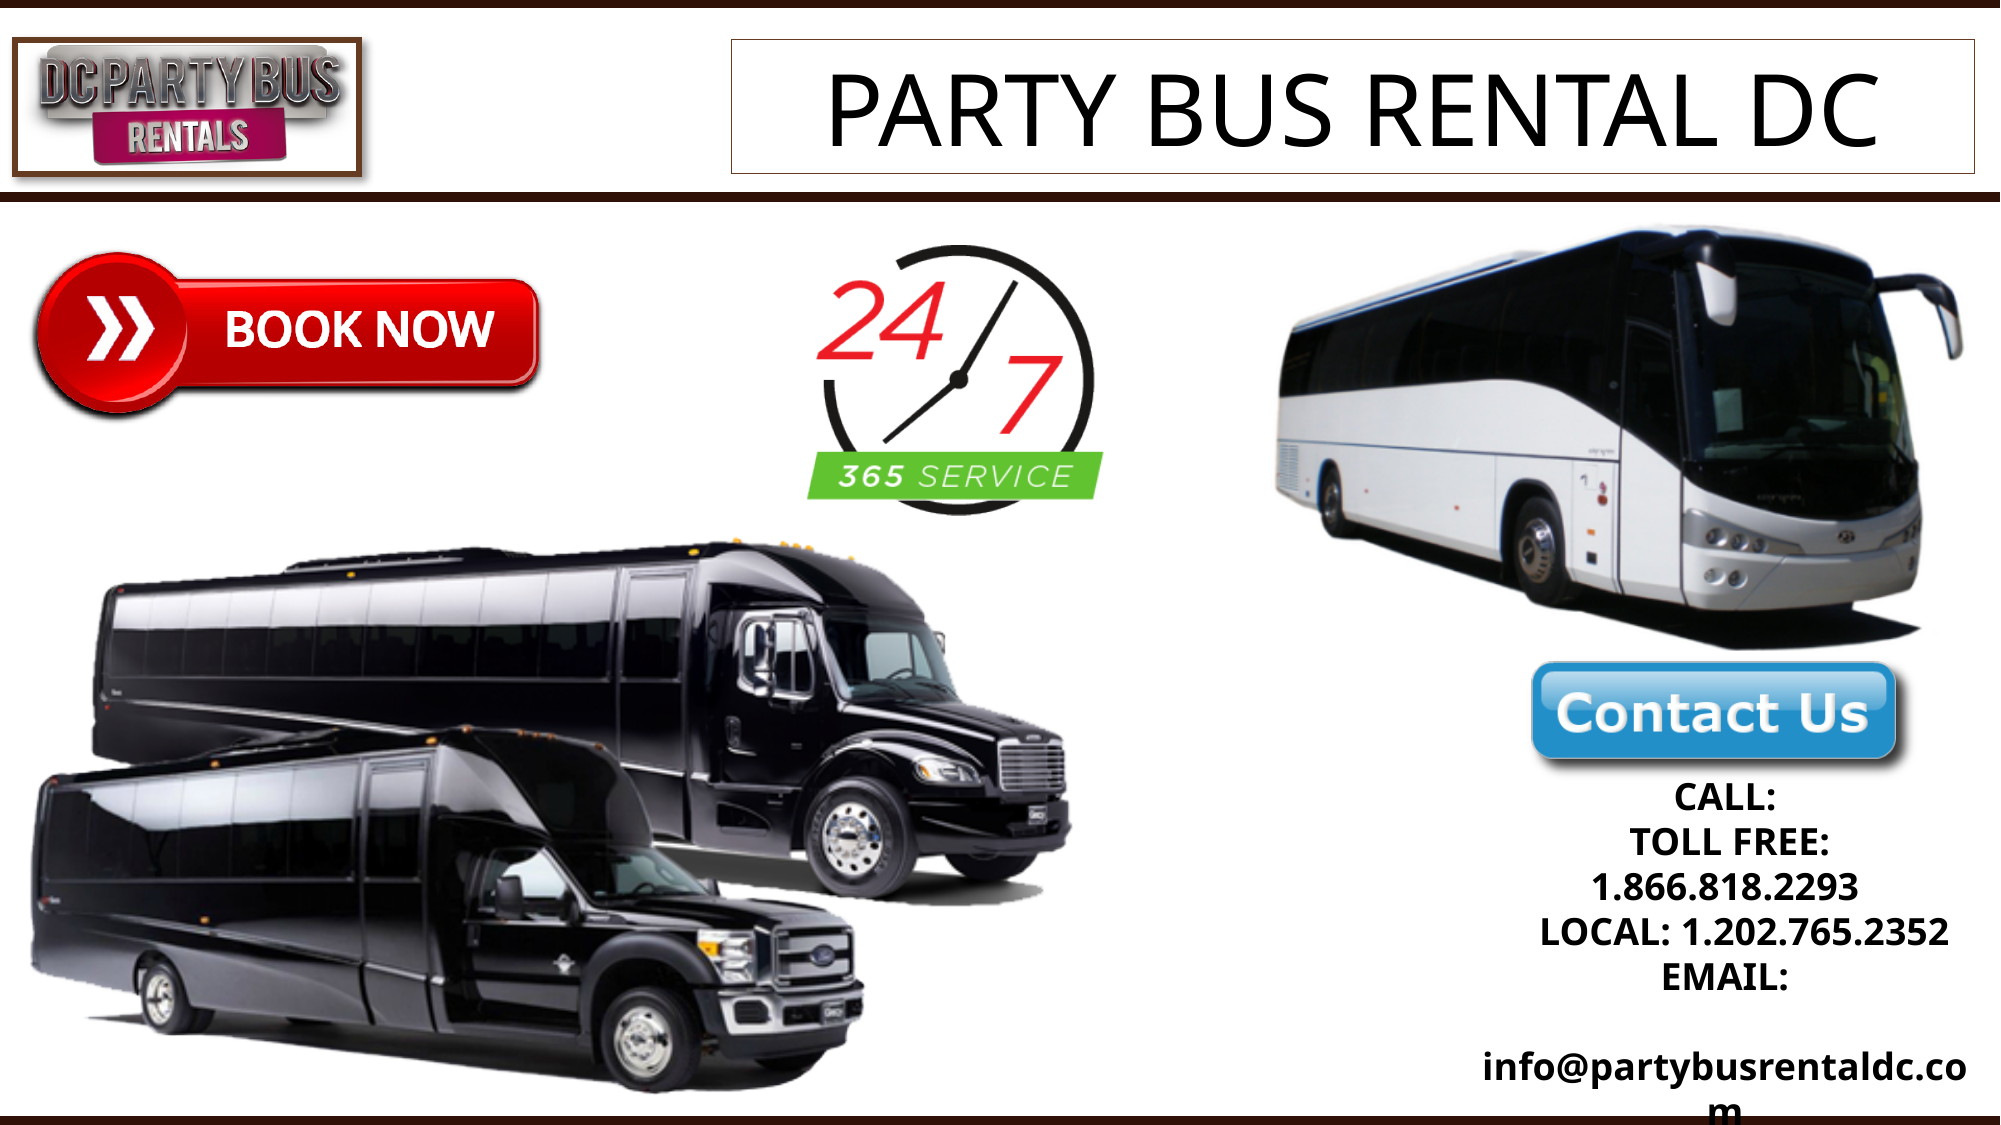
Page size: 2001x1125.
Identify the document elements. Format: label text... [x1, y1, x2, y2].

picture [806, 245, 1105, 516]
text_box CALL: TOLL FREE: 1.866.818.2293 LOCAL: 1.202.765.2352 EMAIL: info@partybusrentaldc.com WEB SITE: http://partybusrentaldc.com [1466, 765, 1984, 1125]
picture [20, 233, 554, 428]
text_box [0, 192, 2000, 202]
picture [1524, 654, 1921, 784]
text_box [1984, 1116, 2000, 1125]
text_box [0, 1116, 1466, 1125]
text_box PARTY BUS RENTAL DC [731, 39, 1975, 174]
picture [14, 524, 1079, 1100]
picture [1267, 221, 1970, 651]
text_box [0, 0, 2000, 8]
picture [17, 43, 356, 171]
